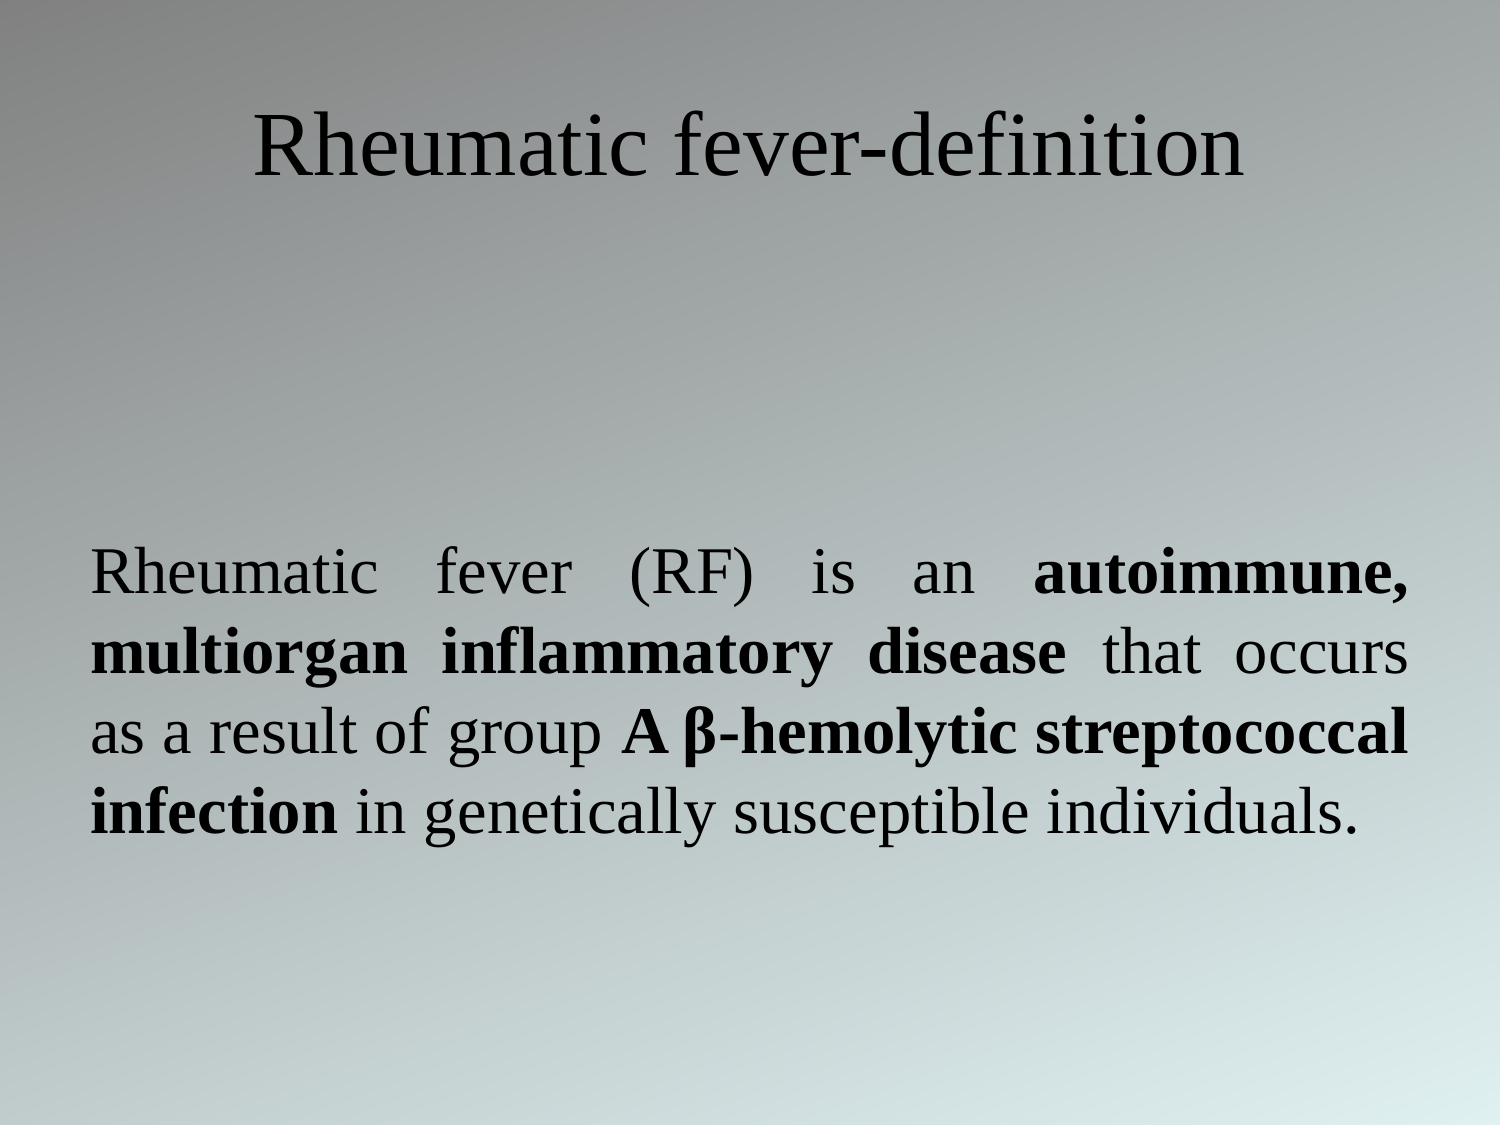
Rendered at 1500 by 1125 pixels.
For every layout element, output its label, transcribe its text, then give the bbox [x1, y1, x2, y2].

list Rheumatic fever (RF) is an autoimmune, multiorgan inflammatory disease that occurs as a result of group A β-hemolytic streptococcal infection in genetically susceptible individuals. [75, 362, 1425, 1105]
title Rheumatic fever-definition [75, 45, 1425, 233]
